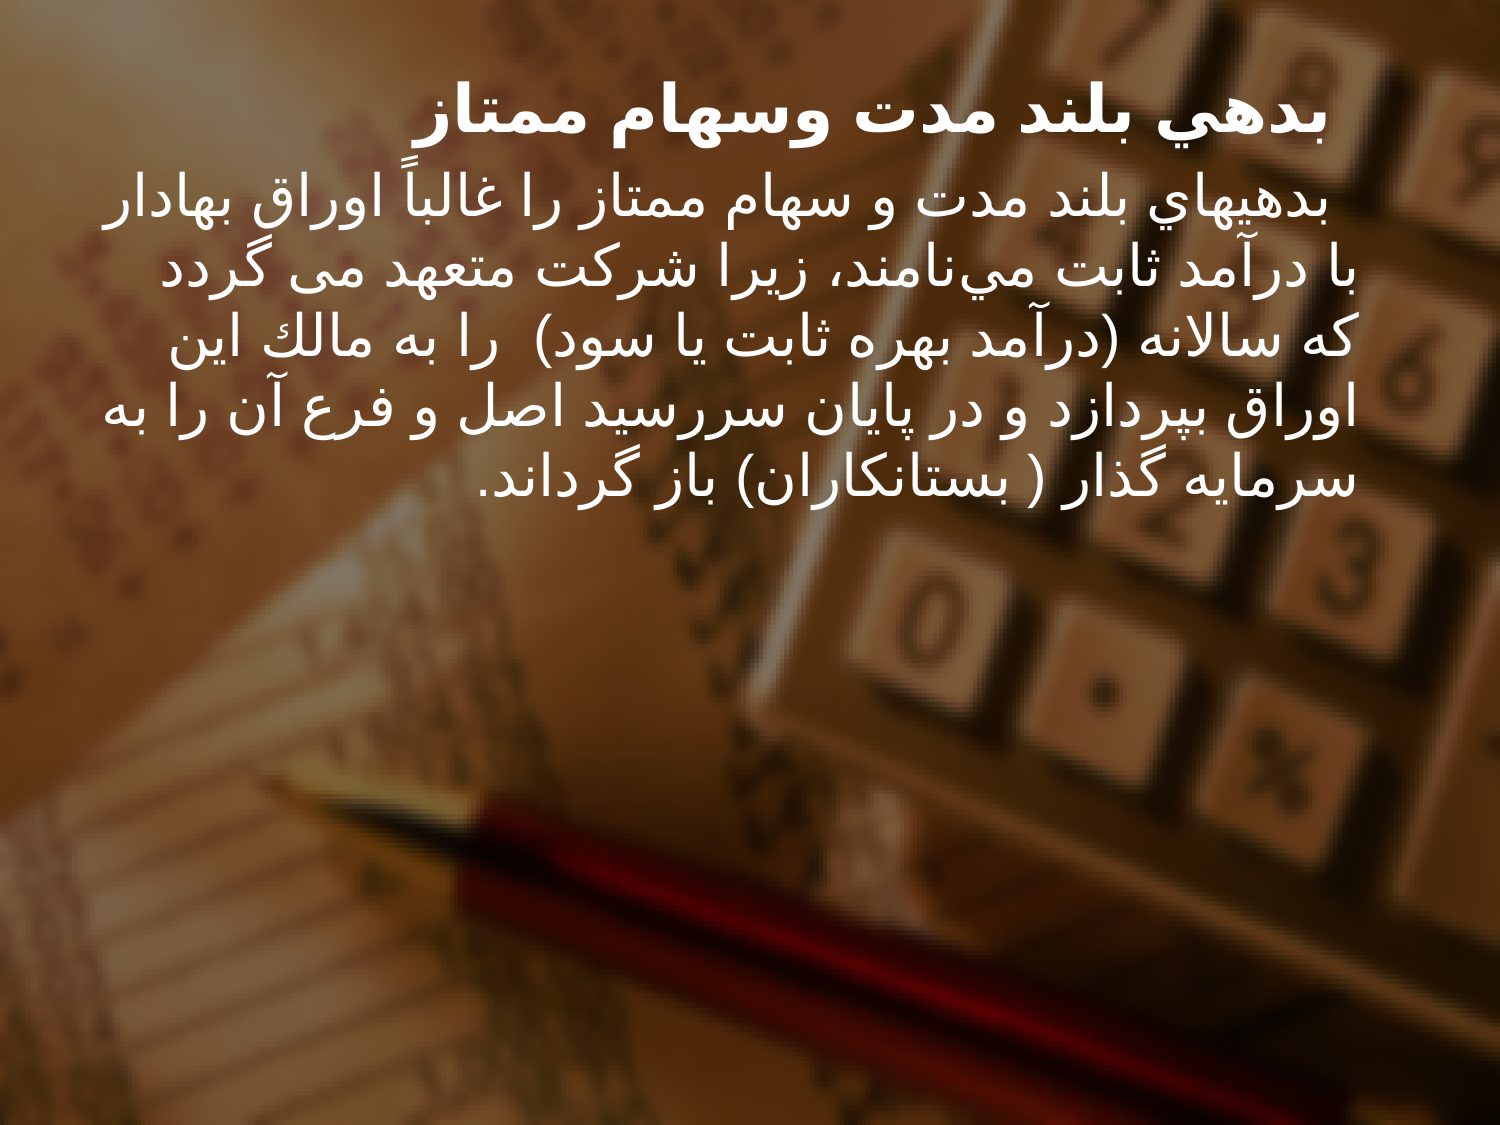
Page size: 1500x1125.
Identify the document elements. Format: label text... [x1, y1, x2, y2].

list بدهي بلند مدت وسهام ممتاز بدهيهاي بلند مدت و سهام ممتاز را غالباً اوراق بهادار با درآمد ثابت مي‌نامند، زيرا شركت متعهد می گردد كه سالانه (درآمد بهره ثابت يا سود) را به مالك اين اوراق بپردازد و در پایان سررسید اصل و فرع آن را به سرمایه گذار ( بستانکاران) باز گرداند. [70, 58, 1395, 985]
picture [0, 0, 1500, 1125]
